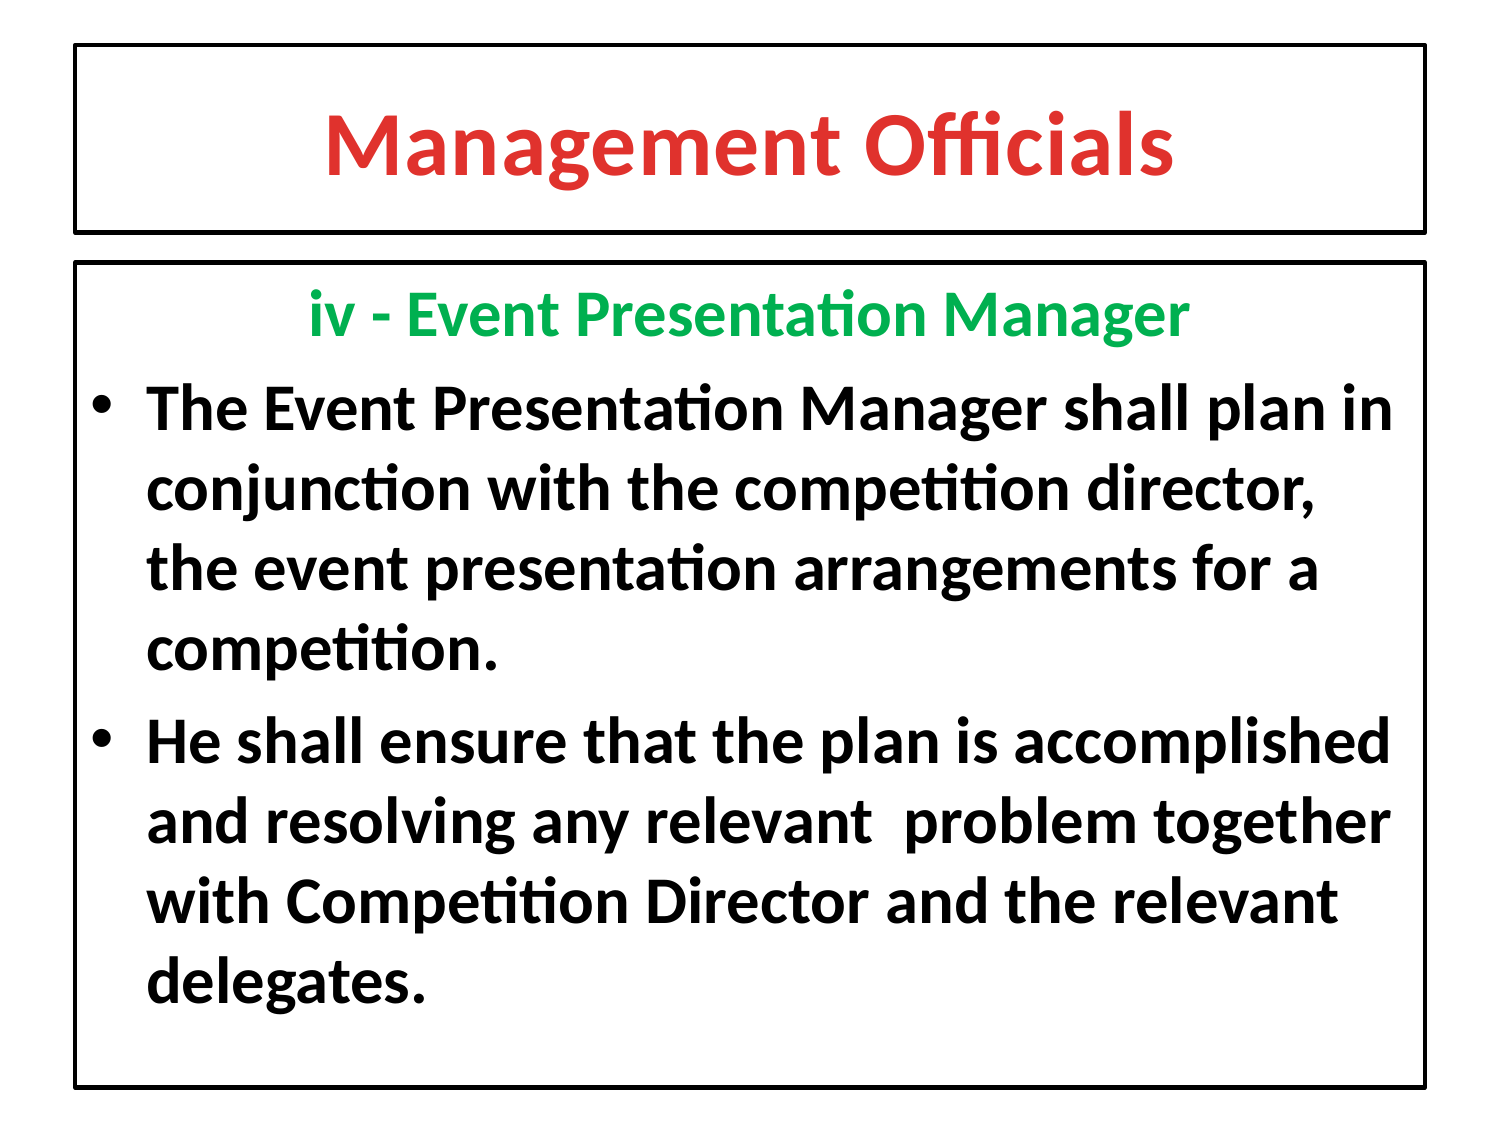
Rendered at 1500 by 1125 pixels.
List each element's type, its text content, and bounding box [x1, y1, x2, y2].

list iv - Event Presentation Manager The Event Presentation Manager shall plan in conjunction with the competition director, the event presentation arrangements for a competition. He shall ensure that the plan is accomplished and resolving any relevant problem together with Competition Director and the relevant delegates. [73, 260, 1427, 1090]
title Management Officials [73, 43, 1427, 235]
